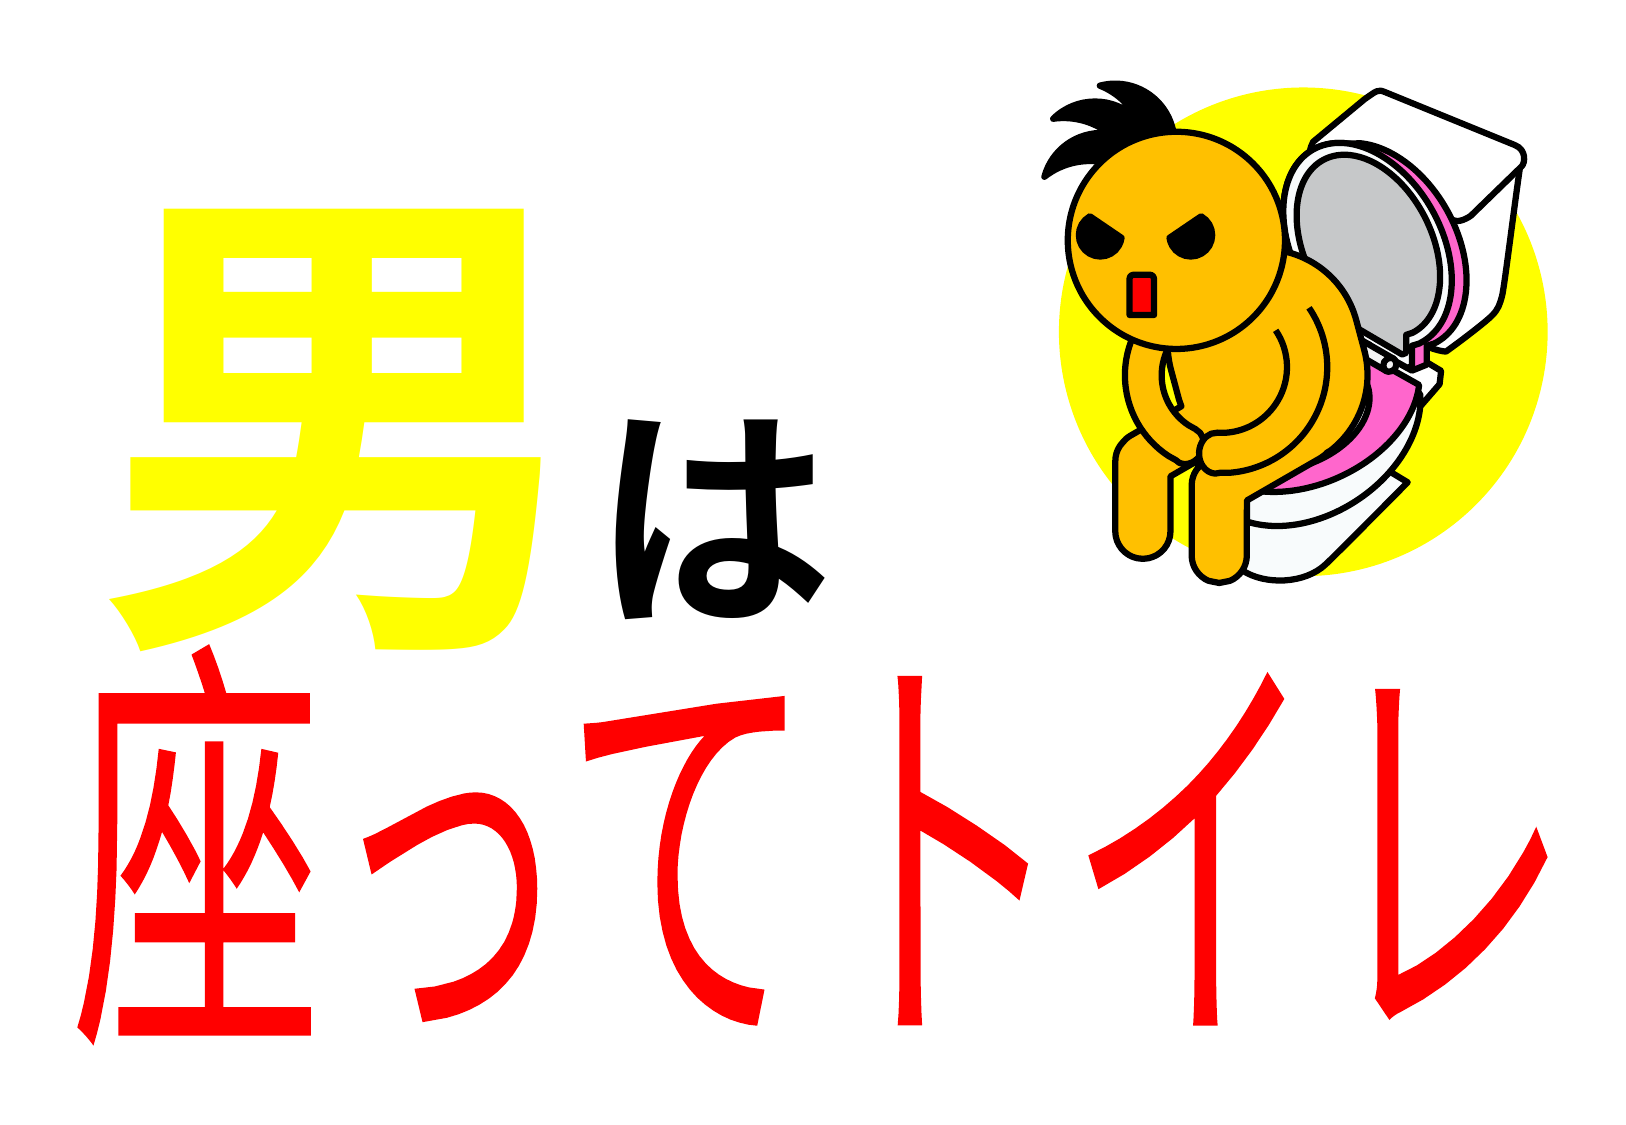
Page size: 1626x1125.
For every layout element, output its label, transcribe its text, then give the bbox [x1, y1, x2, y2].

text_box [1048, 84, 1548, 577]
text_box 男は [81, 102, 849, 715]
